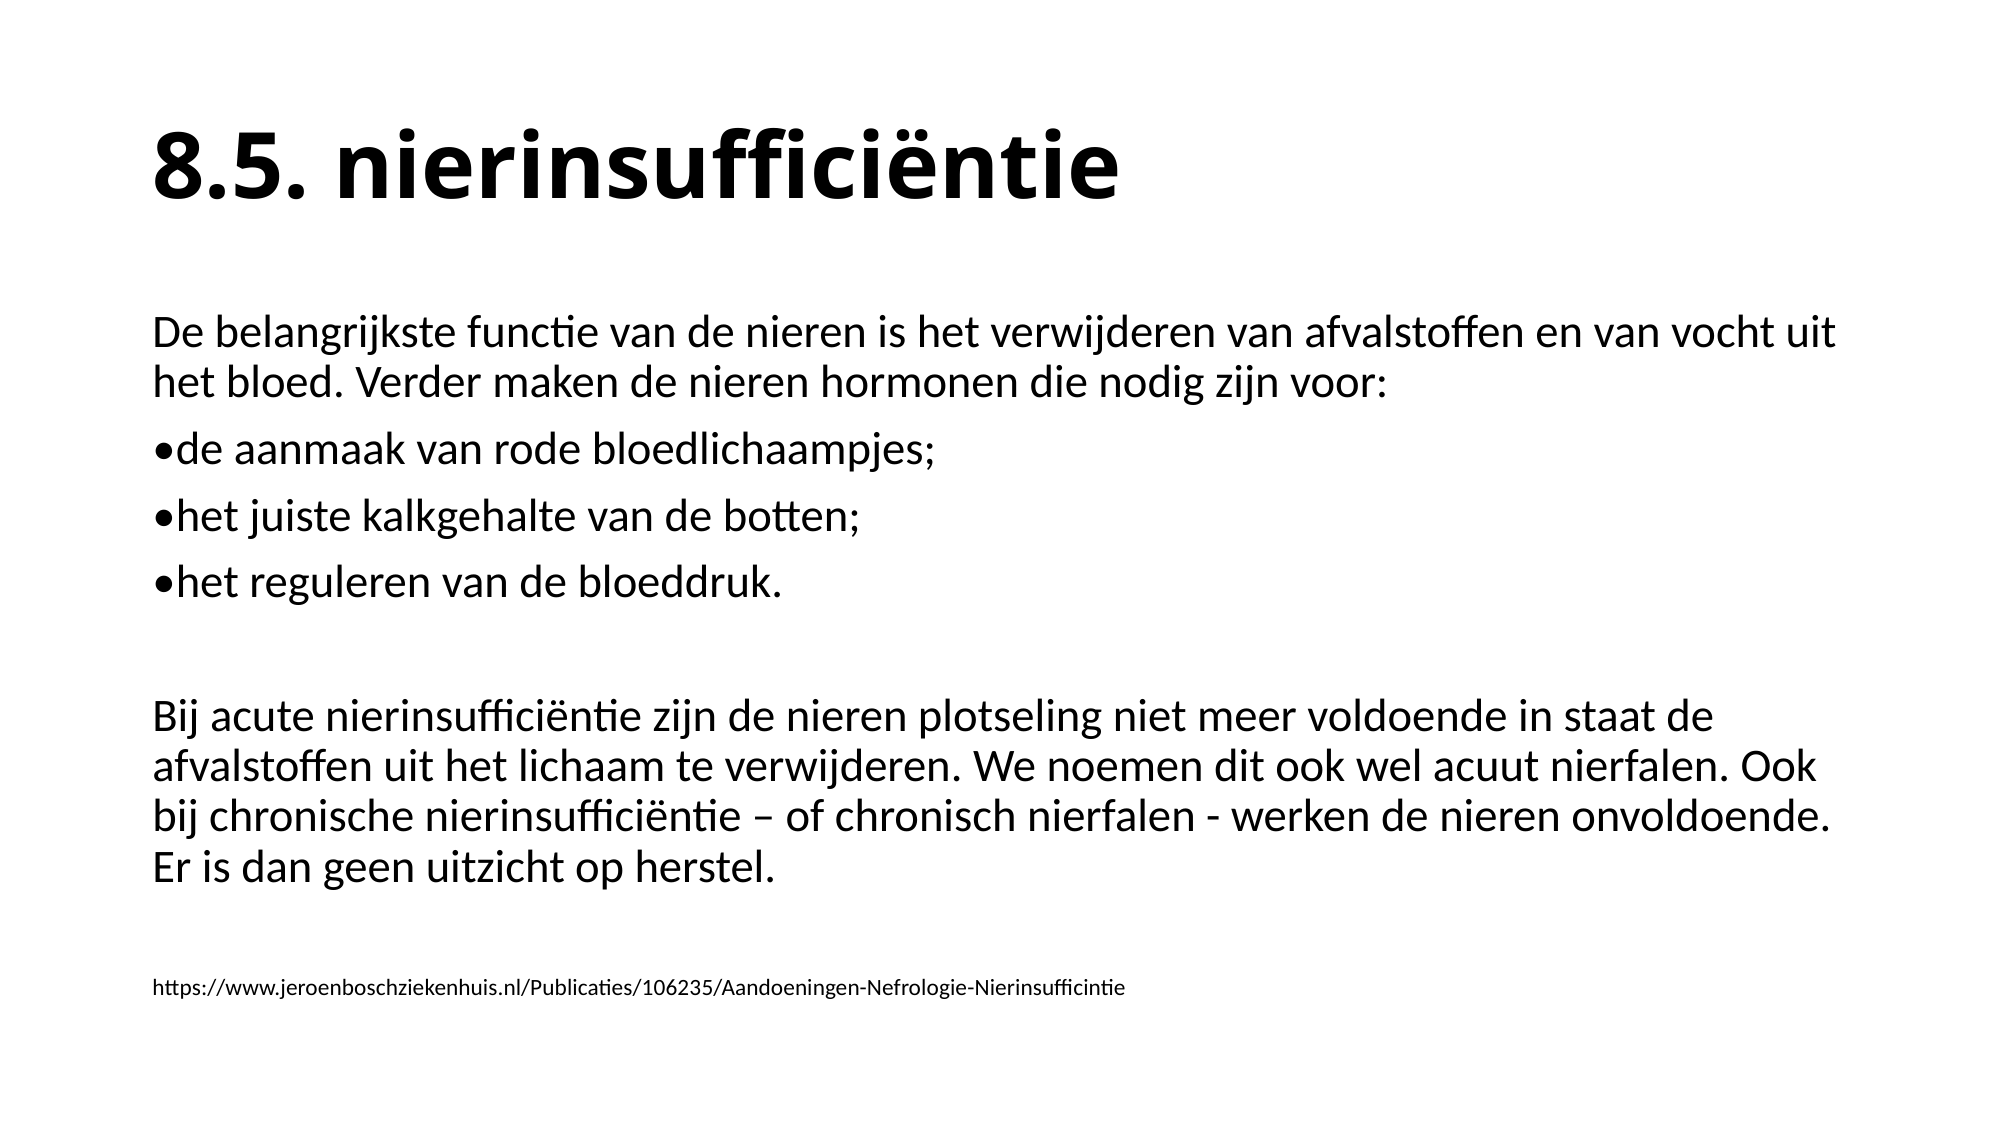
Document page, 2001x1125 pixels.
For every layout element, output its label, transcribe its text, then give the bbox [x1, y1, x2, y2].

title 8.5. nierinsufficiëntie [137, 59, 1863, 278]
list De belangrijkste functie van de nieren is het verwijderen van afvalstoffen en van vocht uit het bloed. Verder maken de nieren hormonen die nodig zijn voor: •de aanmaak van rode bloedlichaampjes; •het juiste kalkgehalte van de botten; •het reguleren van de bloeddruk. Bij acute nierinsufficiëntie zijn de nieren plotseling niet meer voldoende in staat de afvalstoffen uit het lichaam te verwijderen. We noemen dit ook wel acuut nierfalen. Ook bij chronische nierinsufficiëntie – of chronisch nierfalen - werken de nieren onvoldoende. Er is dan geen uitzicht op herstel. https://www.jeroenboschziekenhuis.nl/Publicaties/106235/Aandoeningen-Nefrologie-Nierinsufficintie [137, 299, 1863, 1014]
